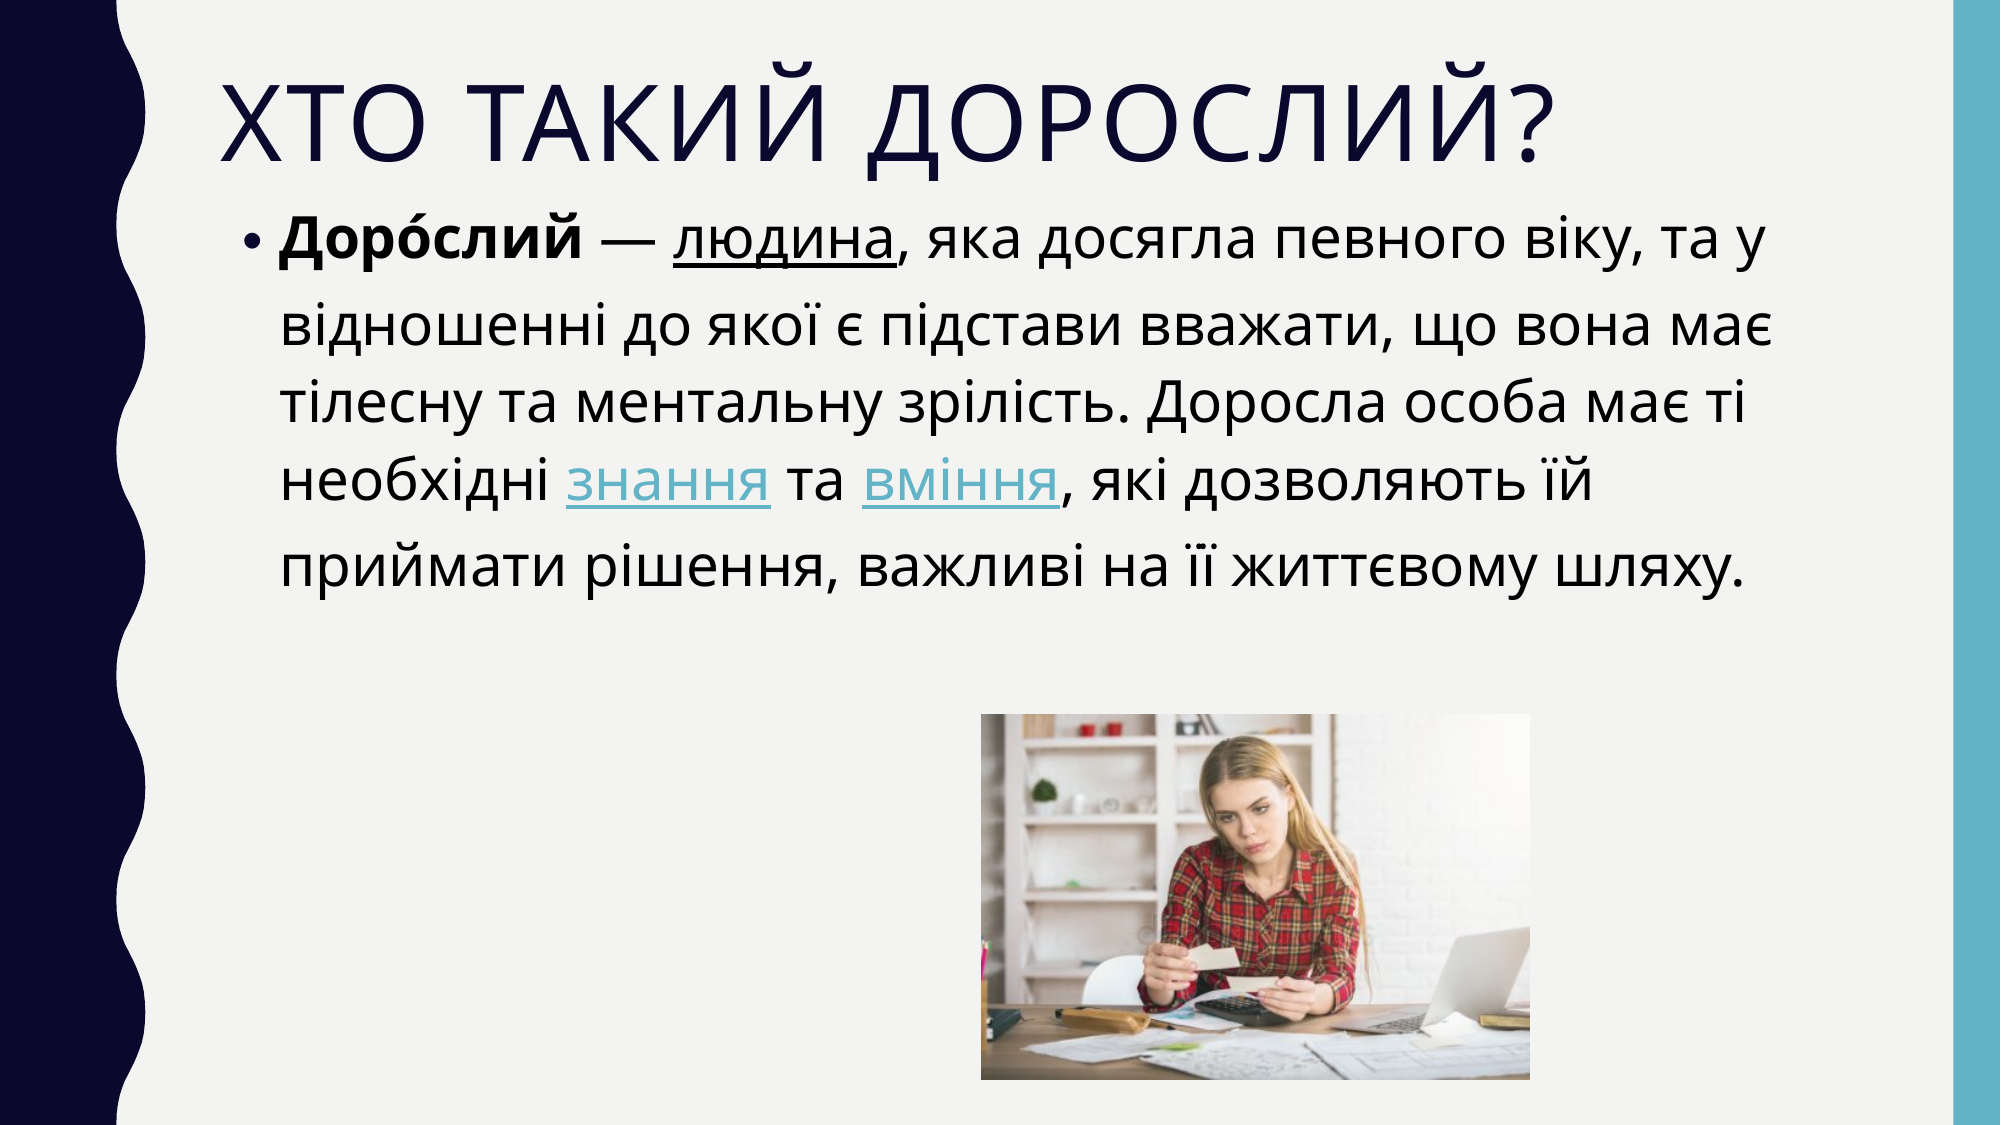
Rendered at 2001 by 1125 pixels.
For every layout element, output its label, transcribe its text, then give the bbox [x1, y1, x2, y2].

list Доро́слий — людина, яка досягла певного віку, та у відношенні до якої є підстави вважати, що вона має тілесну та ментальну зрілість. Доросла особа має ті необхідні знання та вміння, які дозволяють їй приймати рішення, важливі на її життєвому шляху. [227, 185, 1897, 775]
picture [981, 714, 1530, 1080]
title ХТО ТАКИЙ ДОРОСЛИЙ? [205, 62, 1875, 308]
